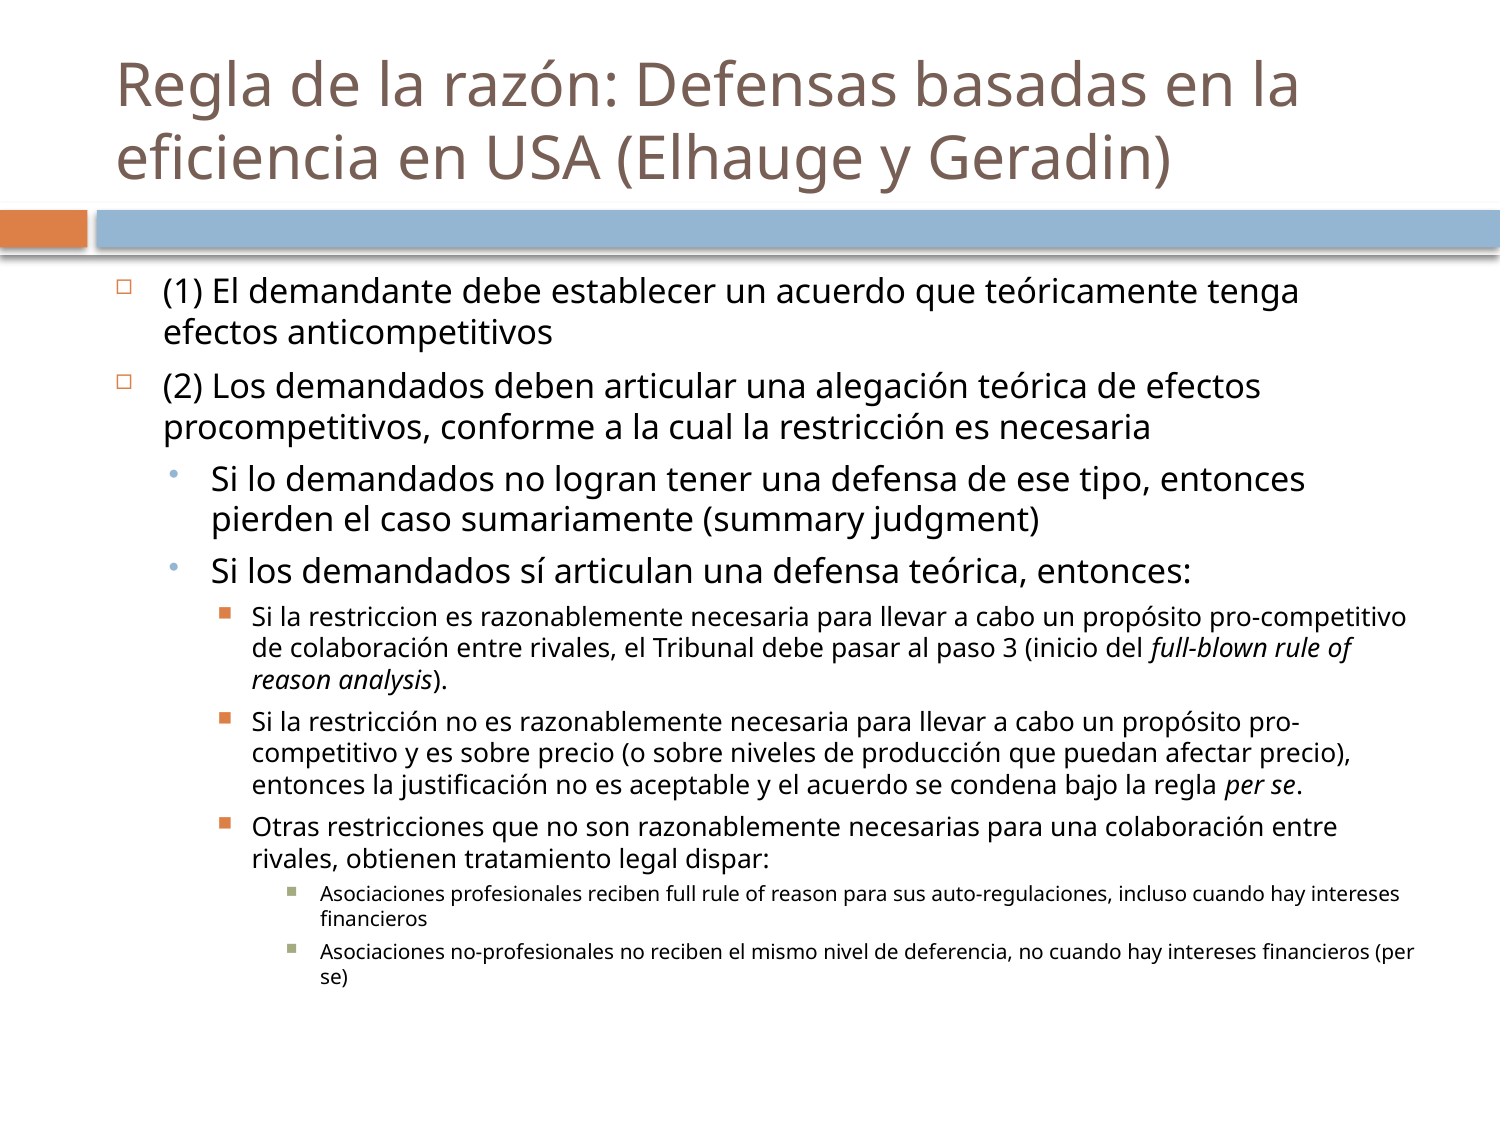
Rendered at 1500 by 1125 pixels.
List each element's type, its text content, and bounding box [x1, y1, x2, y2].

list (1) El demandante debe establecer un acuerdo que teóricamente tenga efectos anticompetitivos (2) Los demandados deben articular una alegación teórica de efectos procompetitivos, conforme a la cual la restricción es necesaria Si lo demandados no logran tener una defensa de ese tipo, entonces pierden el caso sumariamente (summary judgment) Si los demandados sí articulan una defensa teórica, entonces: Si la restriccion es razonablemente necesaria para llevar a cabo un propósito pro-competitivo de colaboración entre rivales, el Tribunal debe pasar al paso 3 (inicio del full-blown rule of reason analysis). Si la restricción no es razonablemente necesaria para llevar a cabo un propósito pro-competitivo y es sobre precio (o sobre niveles de producción que puedan afectar precio), entonces la justificación no es aceptable y el acuerdo se condena bajo la regla per se. Otras restricciones que no son razonablemente necesarias para una colaboración entre rivales, obtienen tratamiento legal dispar: Asociaciones profesionales reciben full rule of reason para sus auto-regulaciones, incluso cuando hay intereses financieros Asociaciones no-profesionales no reciben el mismo nivel de deferencia, no cuando hay intereses financieros (per se) [100, 262, 1438, 1000]
title Regla de la razón: Defensas basadas en la eficiencia en USA (Elhauge y Geradin) [100, 37, 1438, 200]
